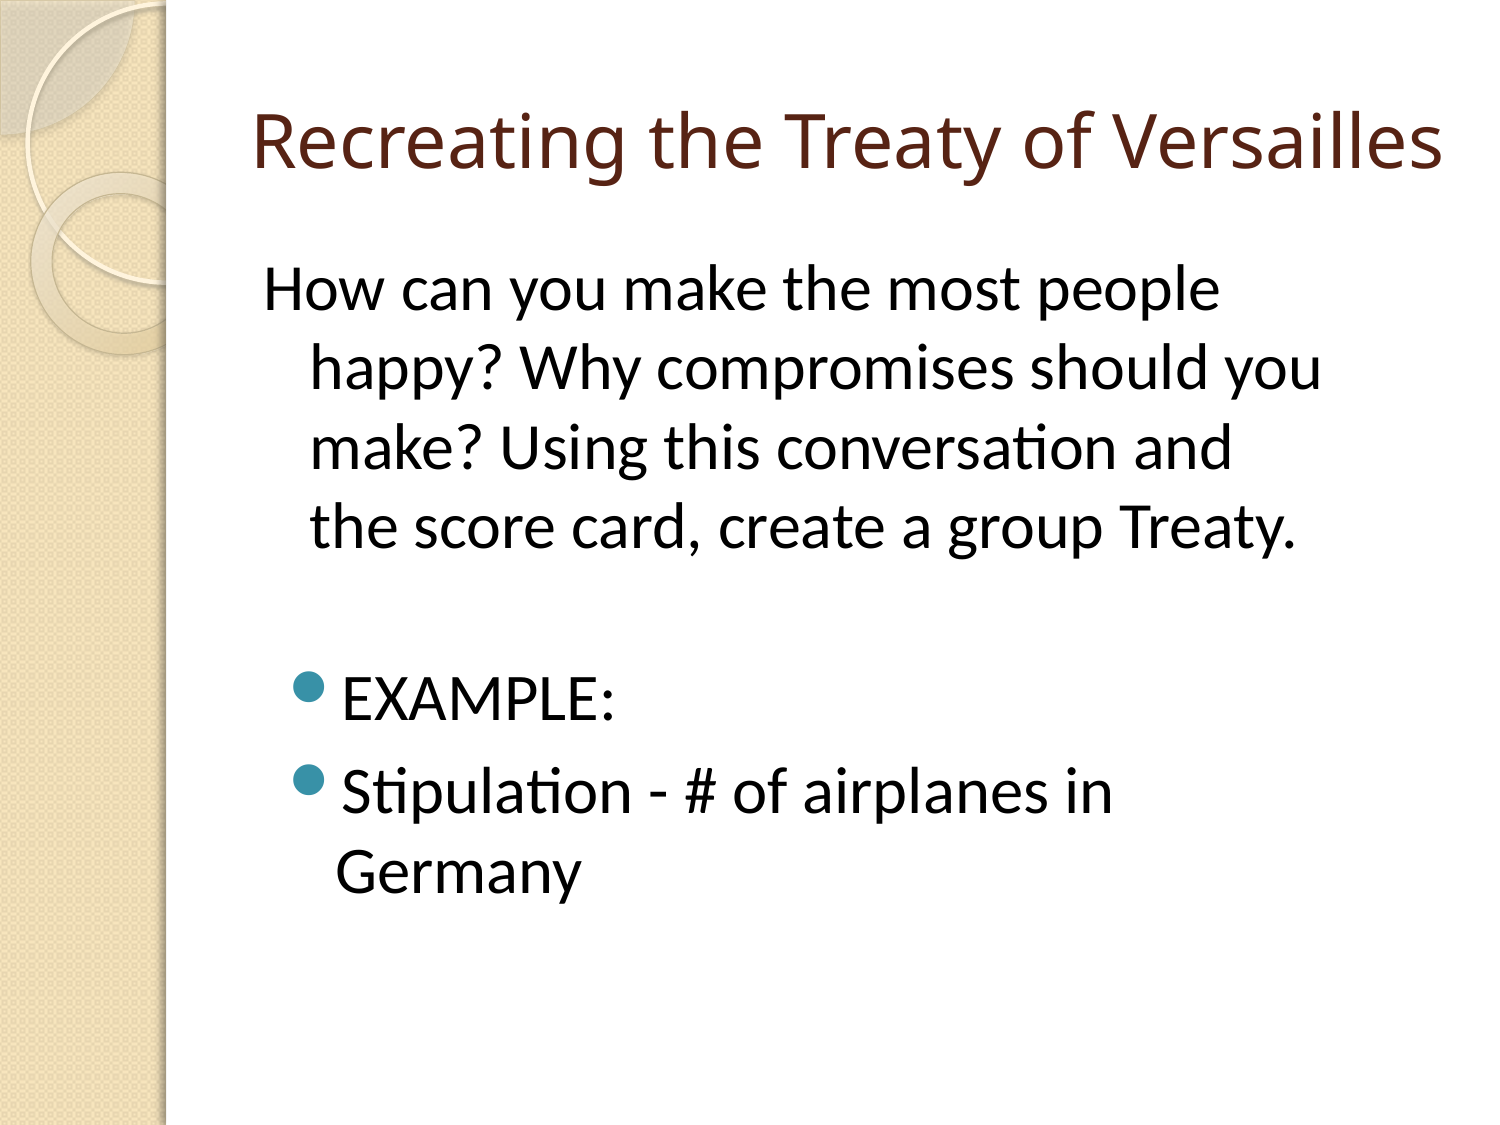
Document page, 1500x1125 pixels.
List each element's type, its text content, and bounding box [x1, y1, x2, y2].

title Recreating the Treaty of Versailles [235, 45, 1466, 233]
text_box How can you make the most people happy? Why compromises should you make? Using this conversation and the score card, create a group Treaty. [235, 237, 1347, 647]
text_box EXAMPLE: Stipulation - # of airplanes in Germany [260, 646, 1372, 1057]
